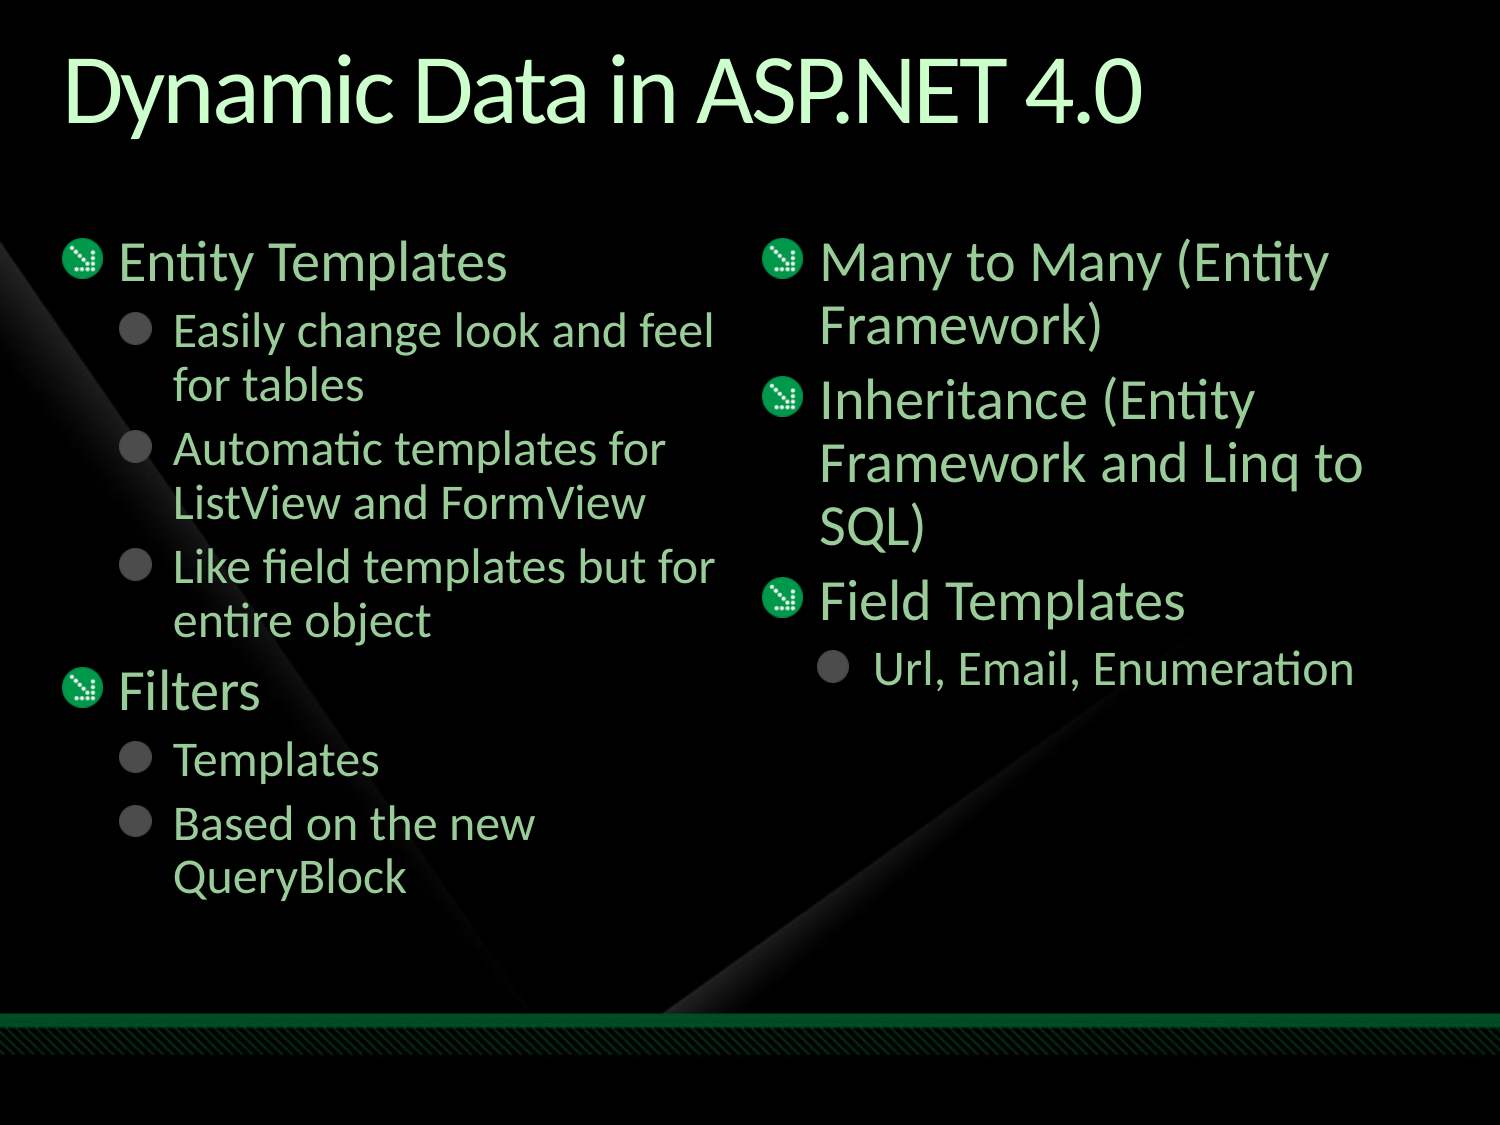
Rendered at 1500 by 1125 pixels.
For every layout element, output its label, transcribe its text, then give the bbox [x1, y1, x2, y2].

title Dynamic Data in ASP.NET 4.0 [62, 37, 1438, 147]
picture [0, 0, 1500, 1125]
list Entity Templates Easily change look and feel for tables Automatic templates for ListView and FormView Like field templates but for entire object Filters Templates Based on the new QueryBlock [62, 231, 738, 581]
list Many to Many (Entity Framework) Inheritance (Entity Framework and Linq to SQL) Field Templates Url, Email, Enumeration [762, 231, 1438, 581]
